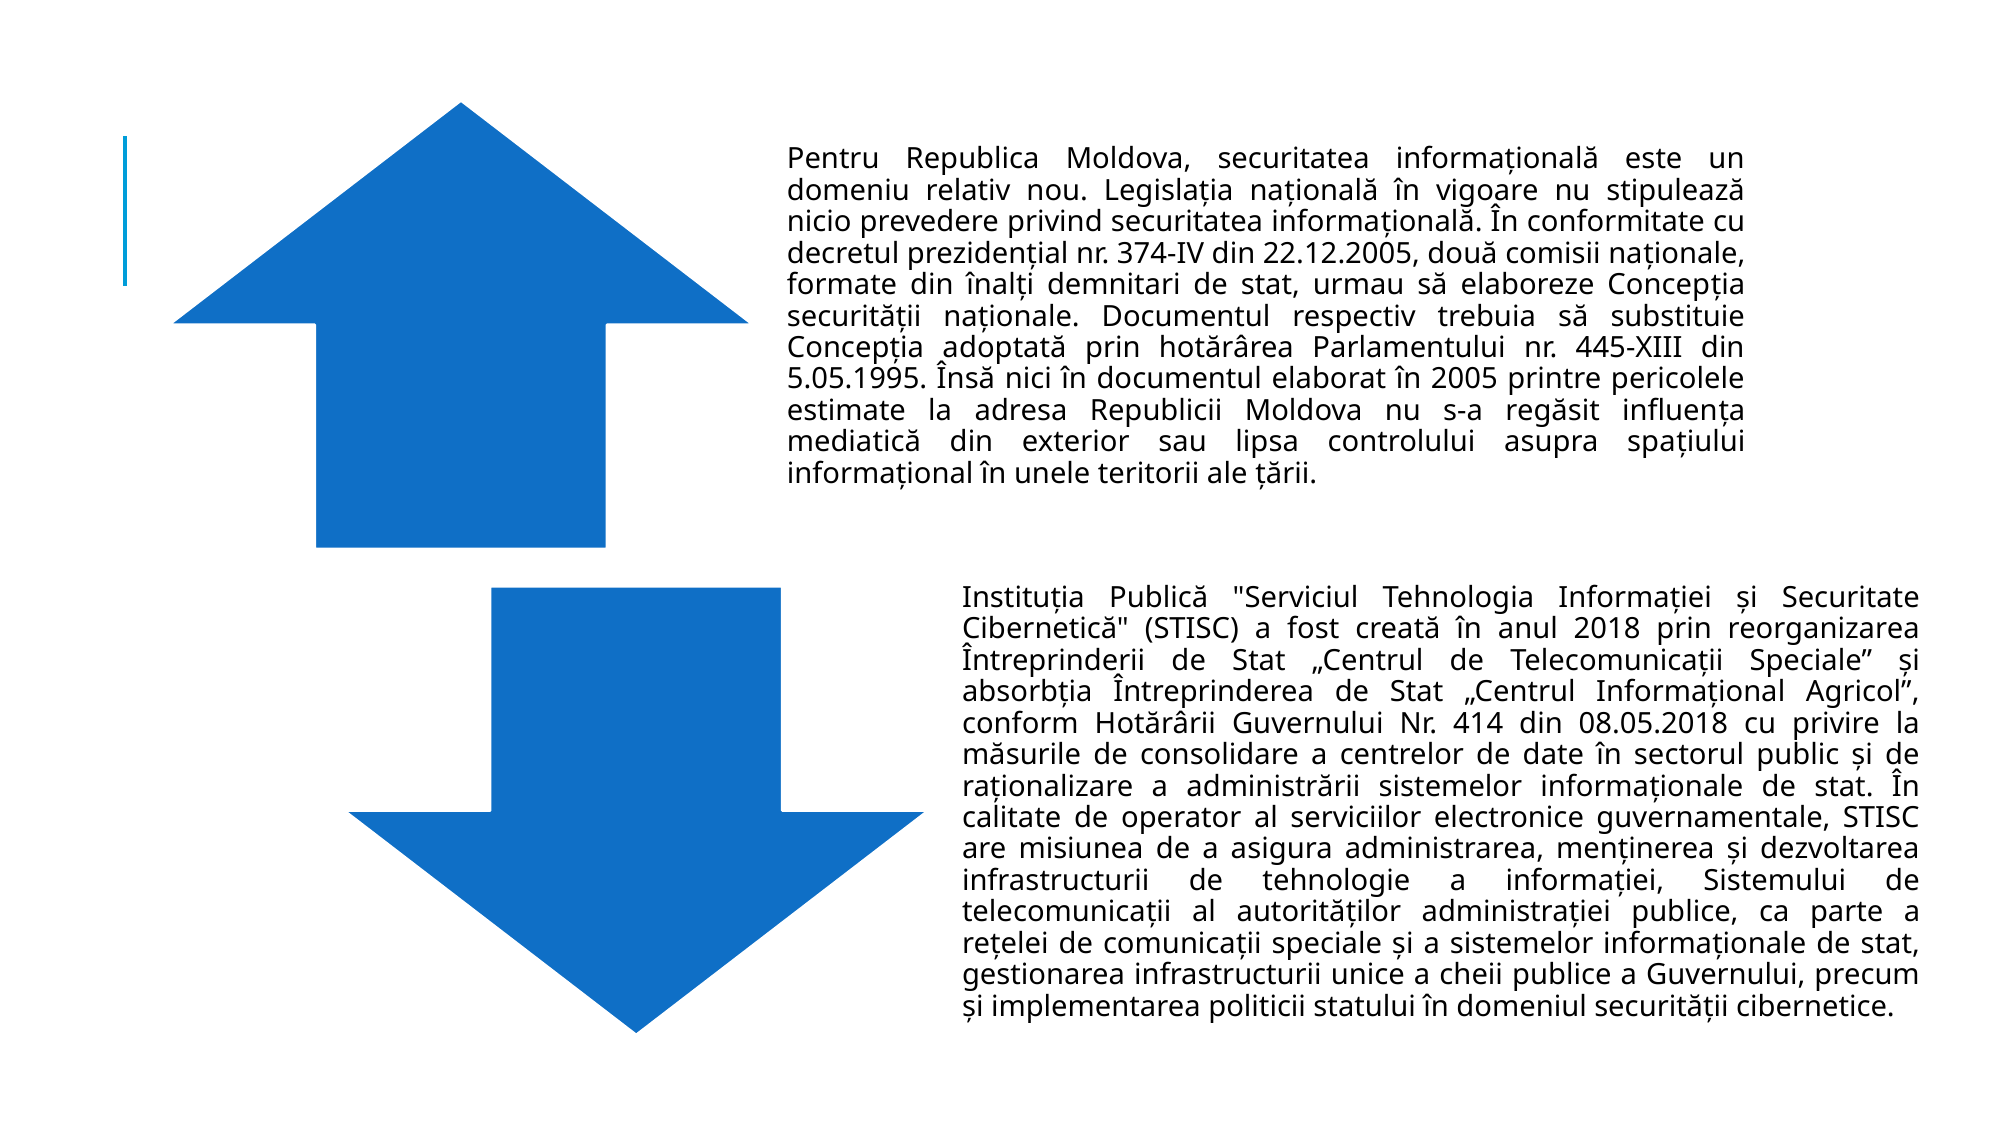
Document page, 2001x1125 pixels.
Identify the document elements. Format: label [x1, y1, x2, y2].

list [167, 100, 1939, 1036]
